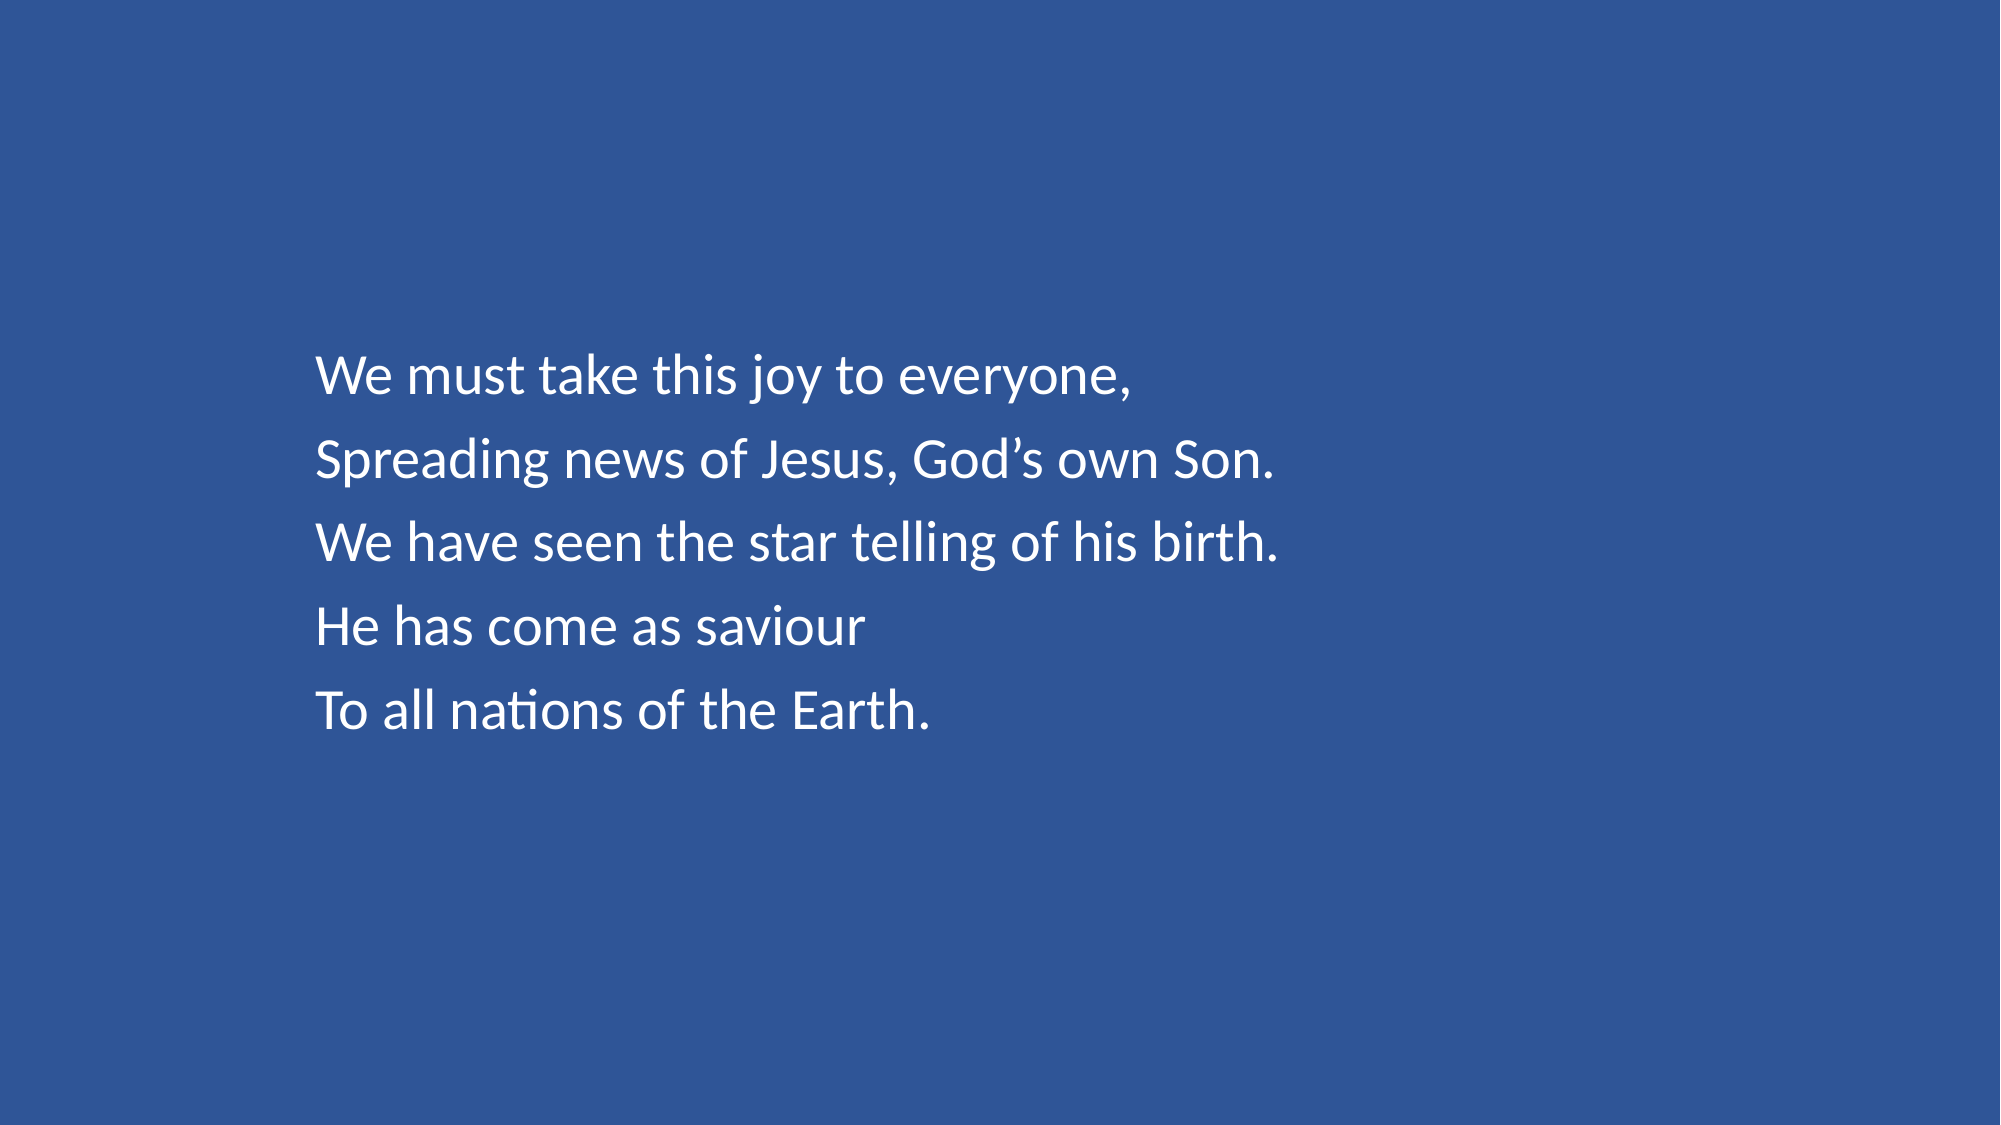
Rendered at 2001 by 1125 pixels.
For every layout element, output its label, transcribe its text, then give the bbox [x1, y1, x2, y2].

list We must take this joy to everyone, Spreading news of Jesus, God’s own Son. We have seen the star telling of his birth. He has come as saviour To all nations of the Earth. [300, 336, 1700, 789]
